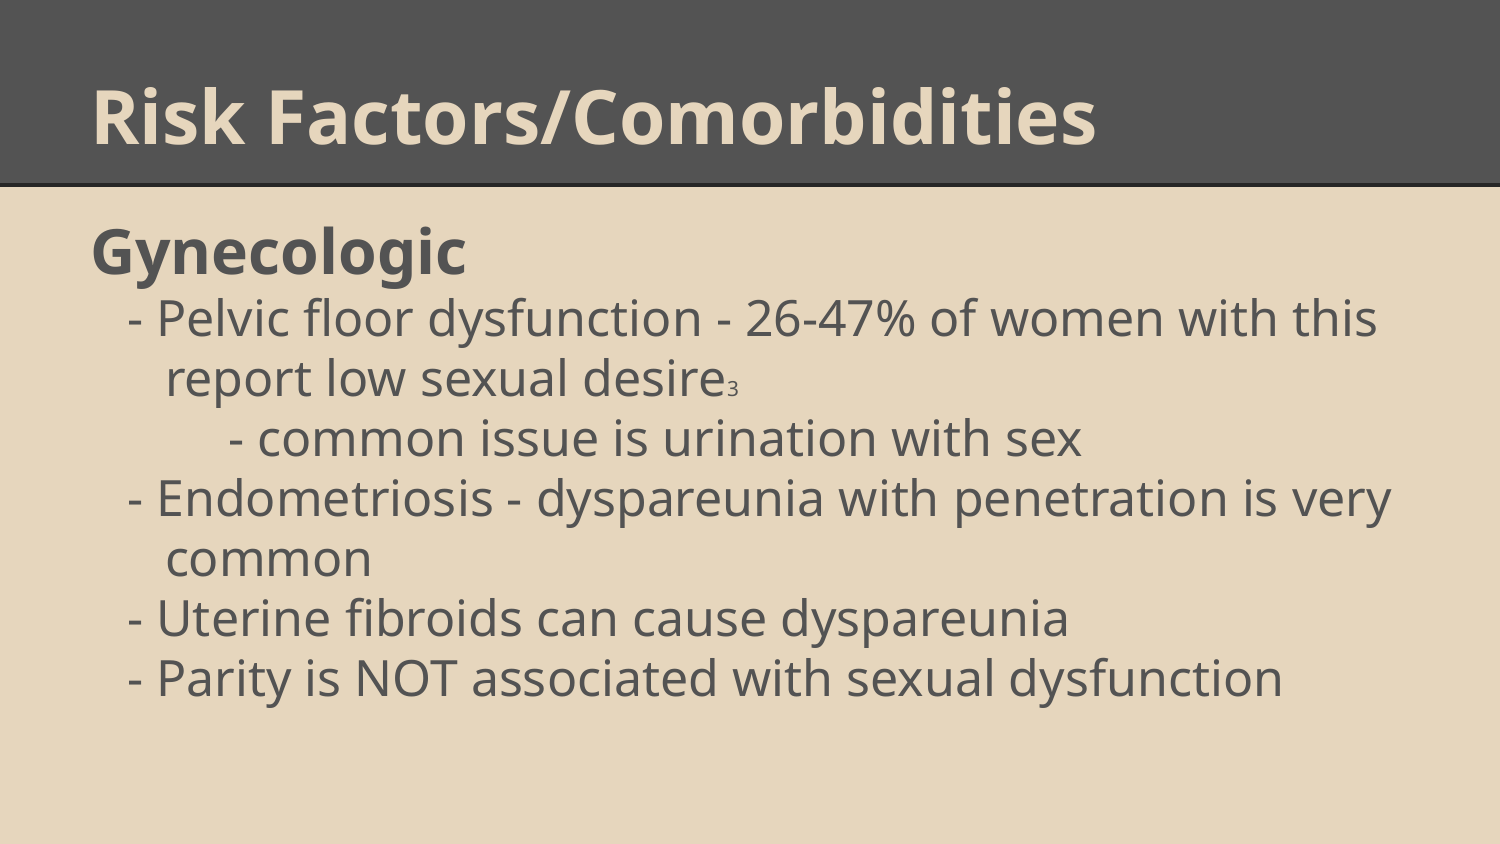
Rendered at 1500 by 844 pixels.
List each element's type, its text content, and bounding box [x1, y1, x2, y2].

list Gynecologic - Pelvic floor dysfunction - 26-47% of women with this report low sexual desire3 - common issue is urination with sex - Endometriosis - dyspareunia with penetration is very common - Uterine fibroids can cause dyspareunia - Parity is NOT associated with sexual dysfunction [75, 196, 1425, 808]
title Risk Factors/Comorbidities [75, 33, 1425, 175]
